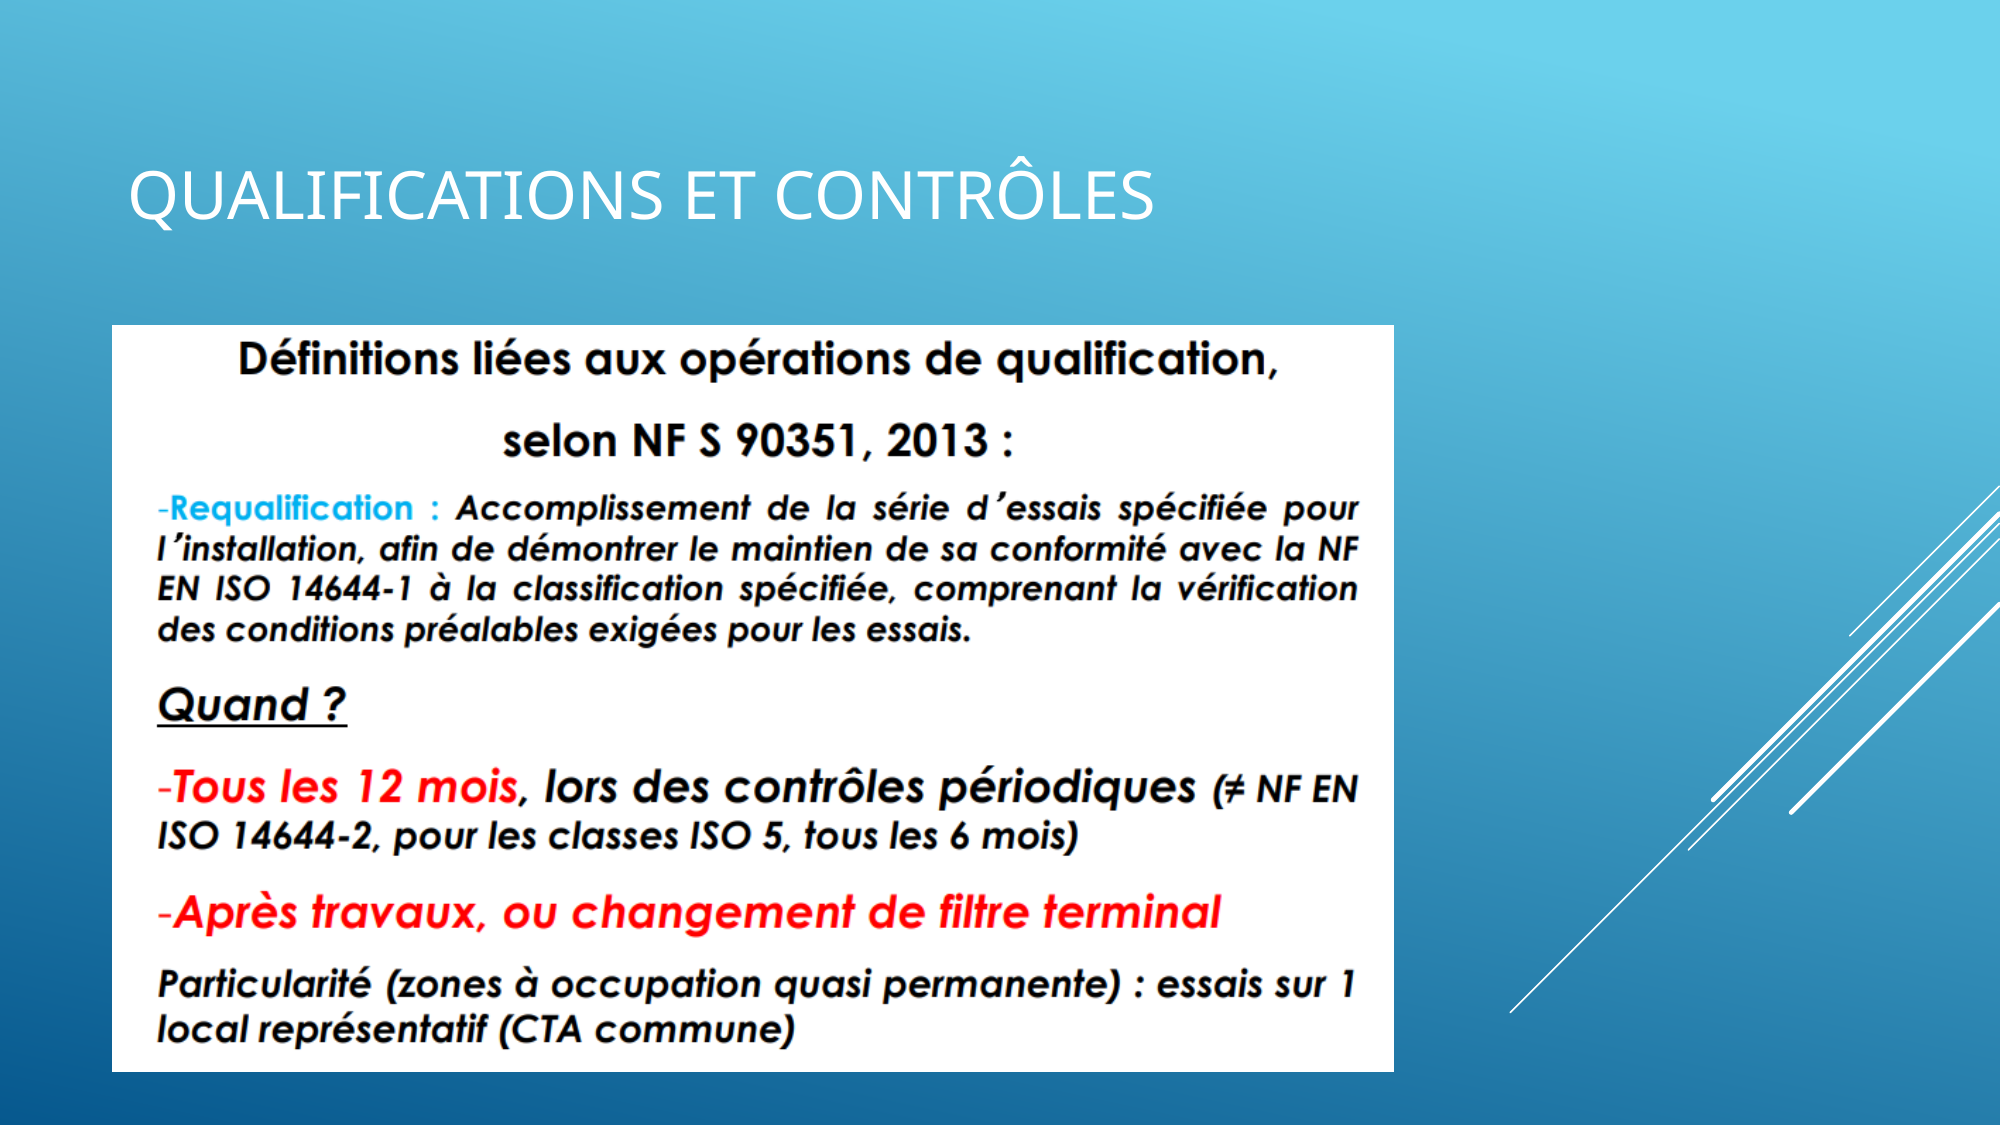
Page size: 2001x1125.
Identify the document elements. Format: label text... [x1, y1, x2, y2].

title Qualifications et contrôles [112, 112, 1763, 275]
picture [111, 325, 1394, 1072]
